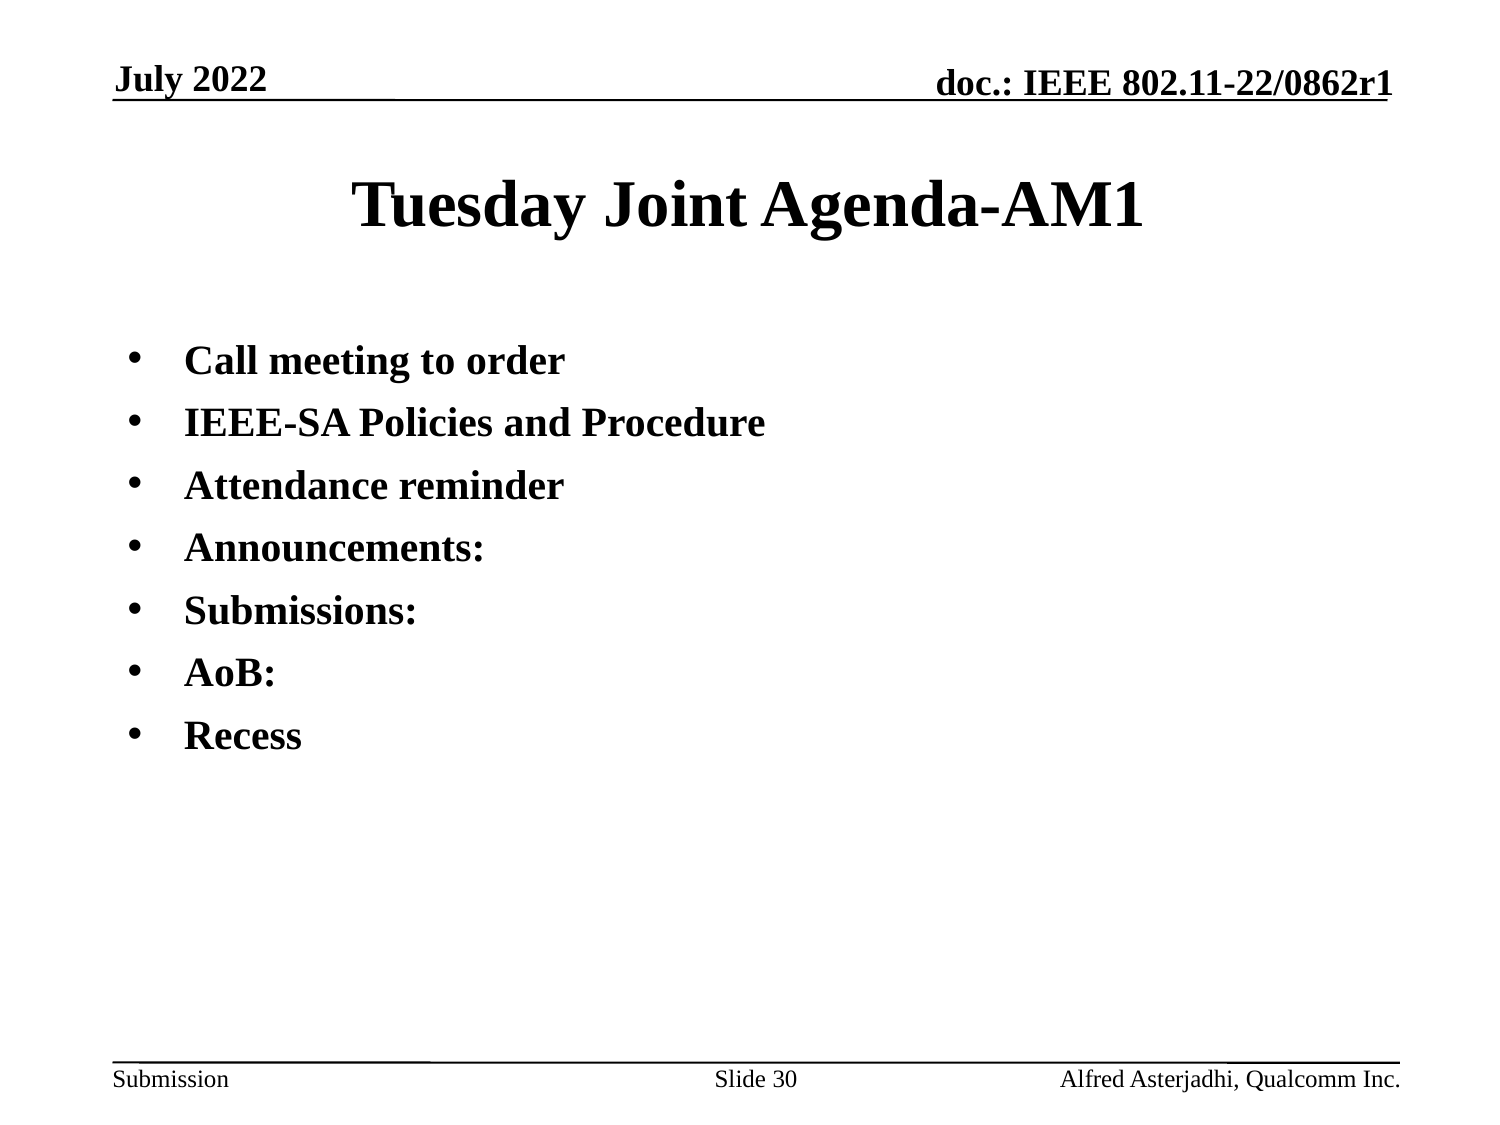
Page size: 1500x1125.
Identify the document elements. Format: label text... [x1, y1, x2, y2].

footer Alfred Asterjadhi, Qualcomm Inc. [878, 1061, 1402, 1093]
slide_number Slide 30 [712, 1061, 800, 1123]
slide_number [114, 54, 423, 100]
list Call meeting to order IEEE-SA Policies and Procedure Attendance reminder Announcements: Submissions: AoB: Recess [112, 324, 1388, 1000]
title Tuesday Joint Agenda-AM1 [112, 112, 1388, 288]
